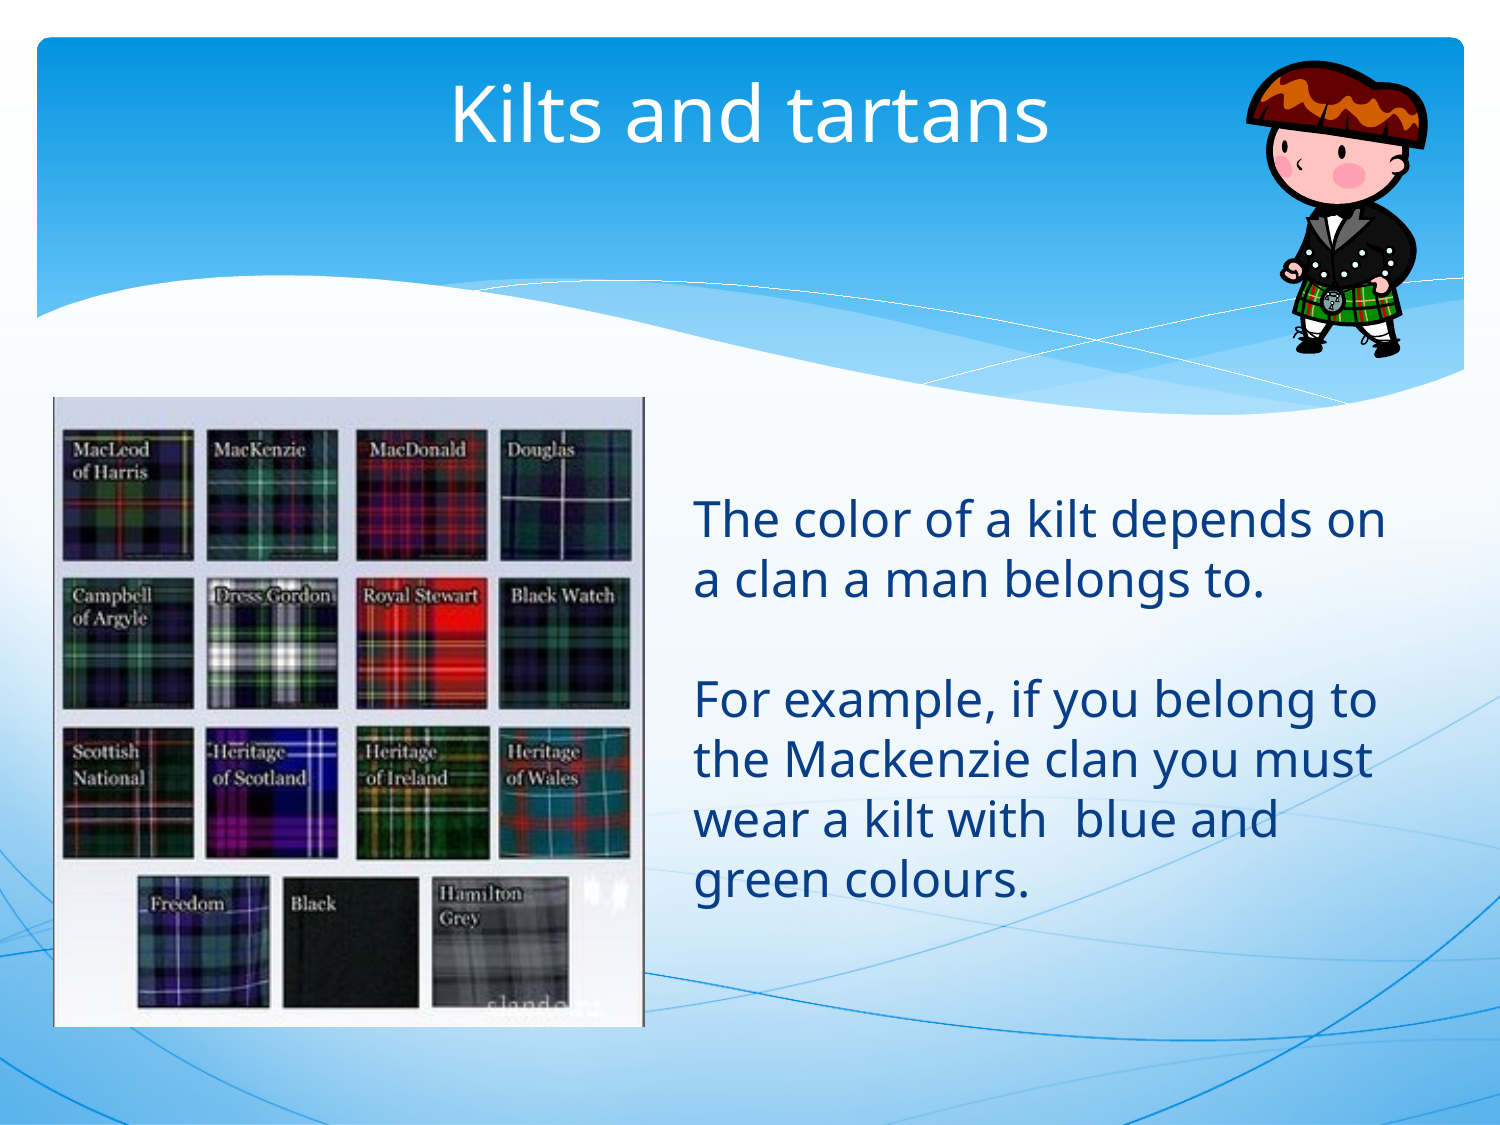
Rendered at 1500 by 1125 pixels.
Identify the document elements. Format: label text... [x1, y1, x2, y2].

picture [52, 396, 645, 1027]
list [1245, 42, 1449, 359]
title Kilts and tartans [75, 55, 1239, 261]
text_box The color of a kilt depends on a clan a man belongs to. For example, if you belong to the Mackenzie clan you must wear a kilt with blue and green colours. [679, 479, 1430, 915]
